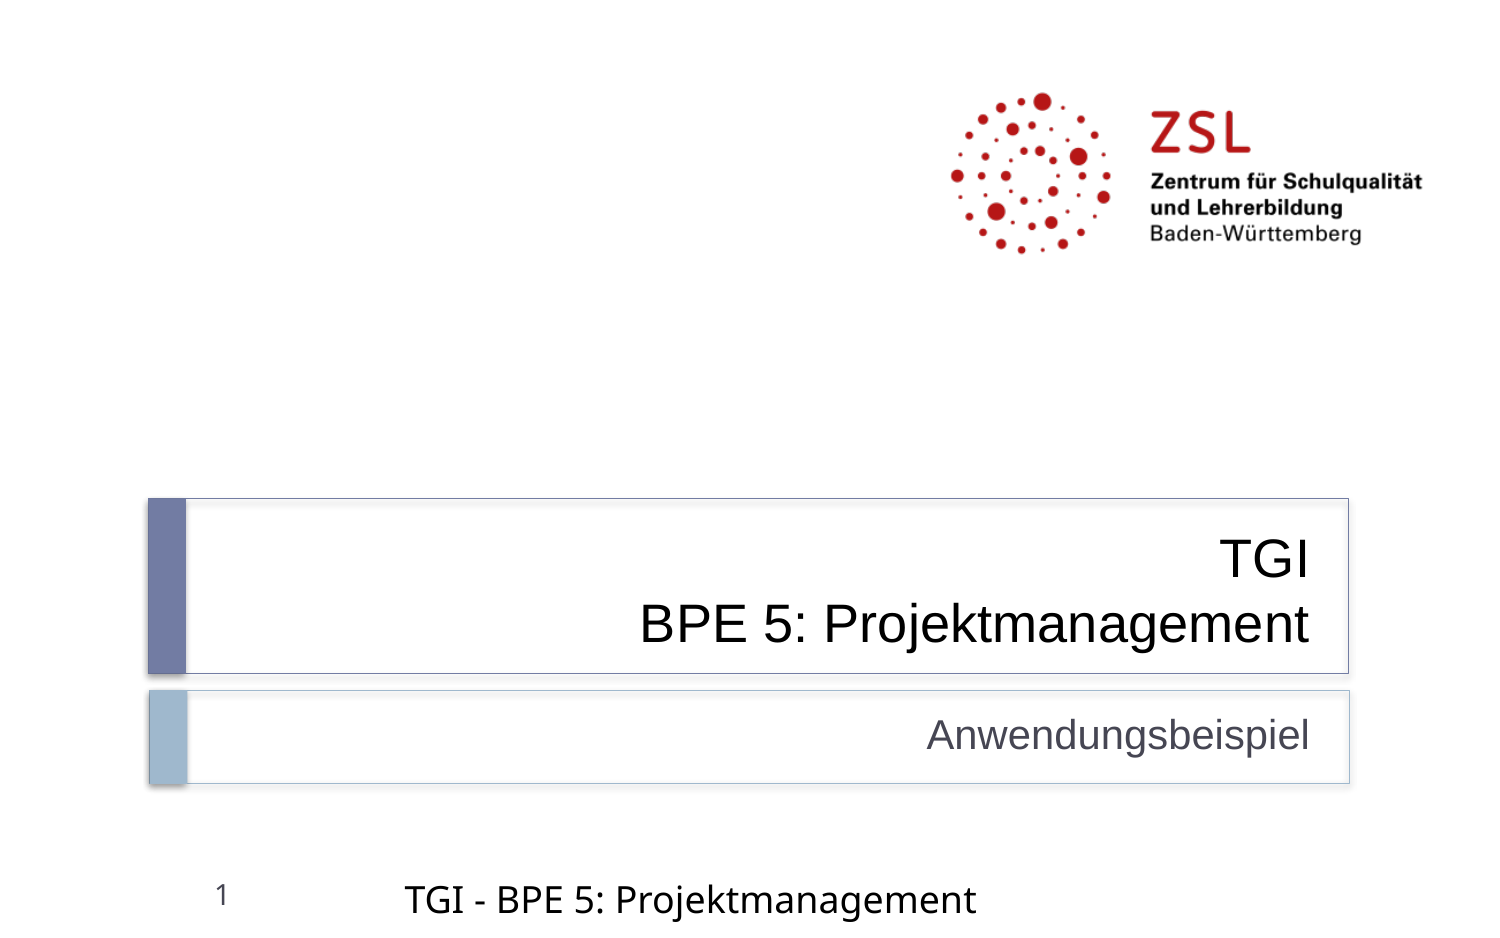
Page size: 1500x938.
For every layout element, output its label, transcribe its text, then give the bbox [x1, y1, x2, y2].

slide_number 1 [199, 868, 400, 919]
title TGI BPE 5: Projektmanagement [200, 516, 1325, 652]
picture [950, 90, 1425, 257]
subtitle Anwendungsbeispiel [200, 700, 1325, 774]
footer TGI - BPE 5: Projektmanagement [400, 868, 1046, 919]
